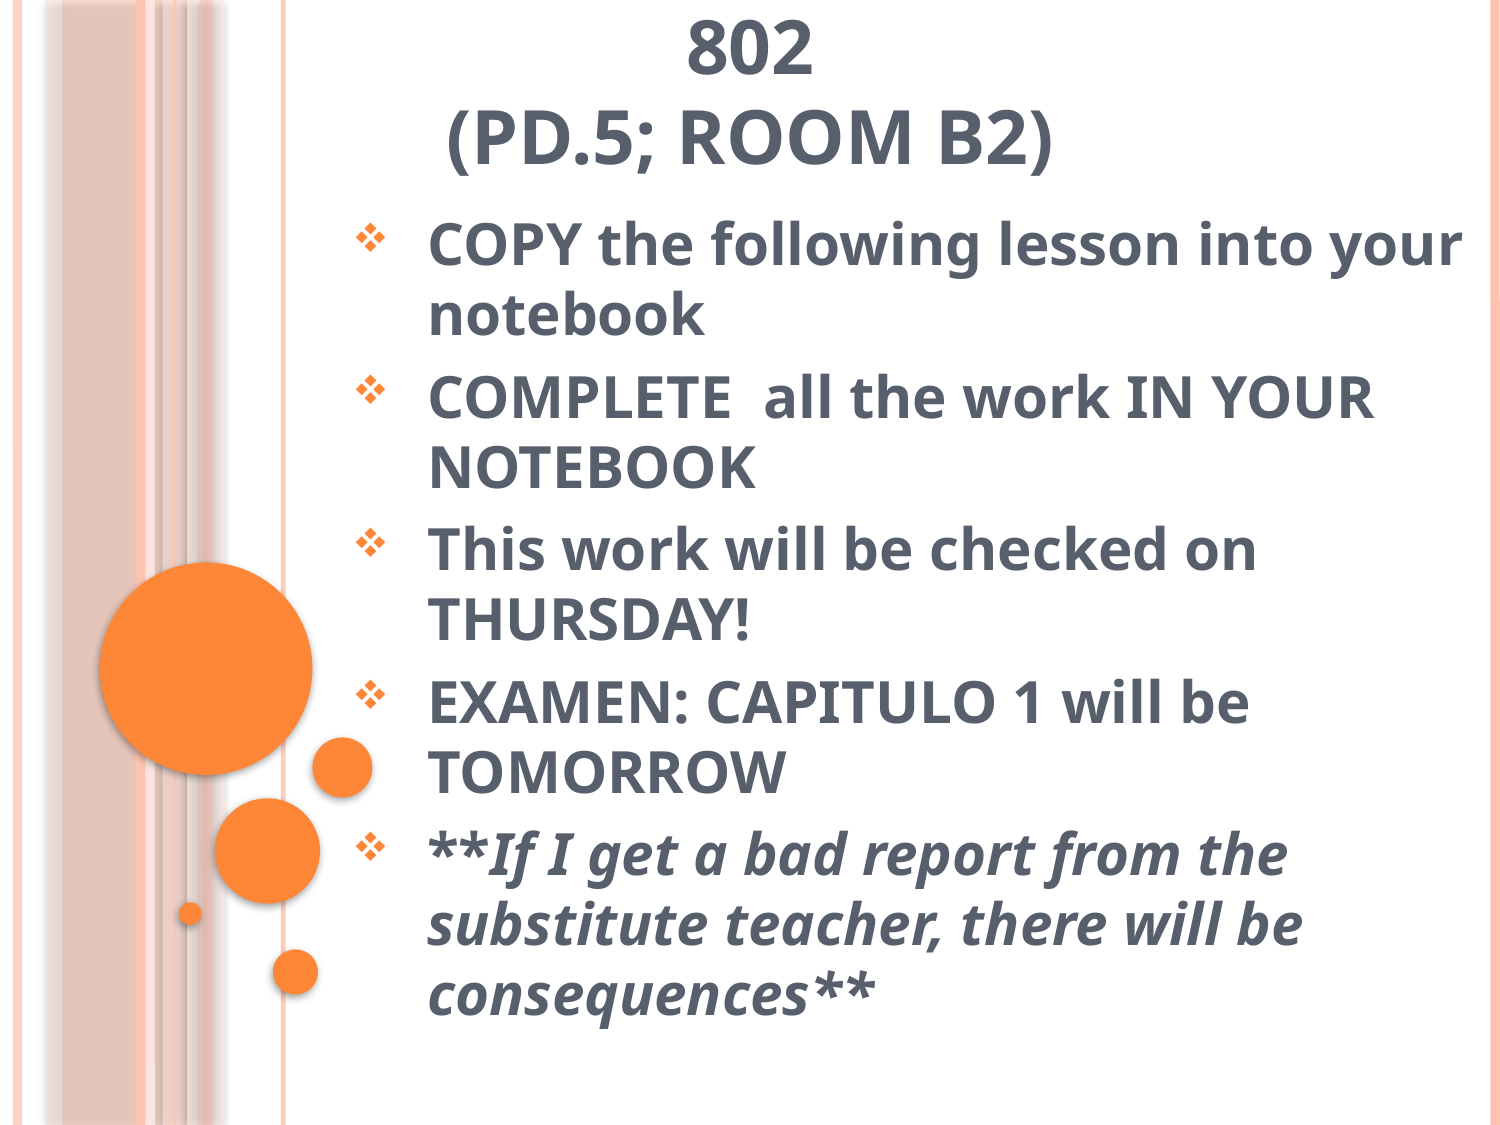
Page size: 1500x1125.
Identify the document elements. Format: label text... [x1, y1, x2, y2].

text_box 802 (Pd.5; room B2) [94, 0, 1407, 187]
text_box COPY the following lesson into your notebook COMPLETE all the work IN YOUR NOTEBOOK This work will be checked on THURSDAY! EXAMEN: CAPITULO 1 will be TOMORROW **If I get a bad report from the substitute teacher, there will be consequences** [337, 200, 1500, 900]
